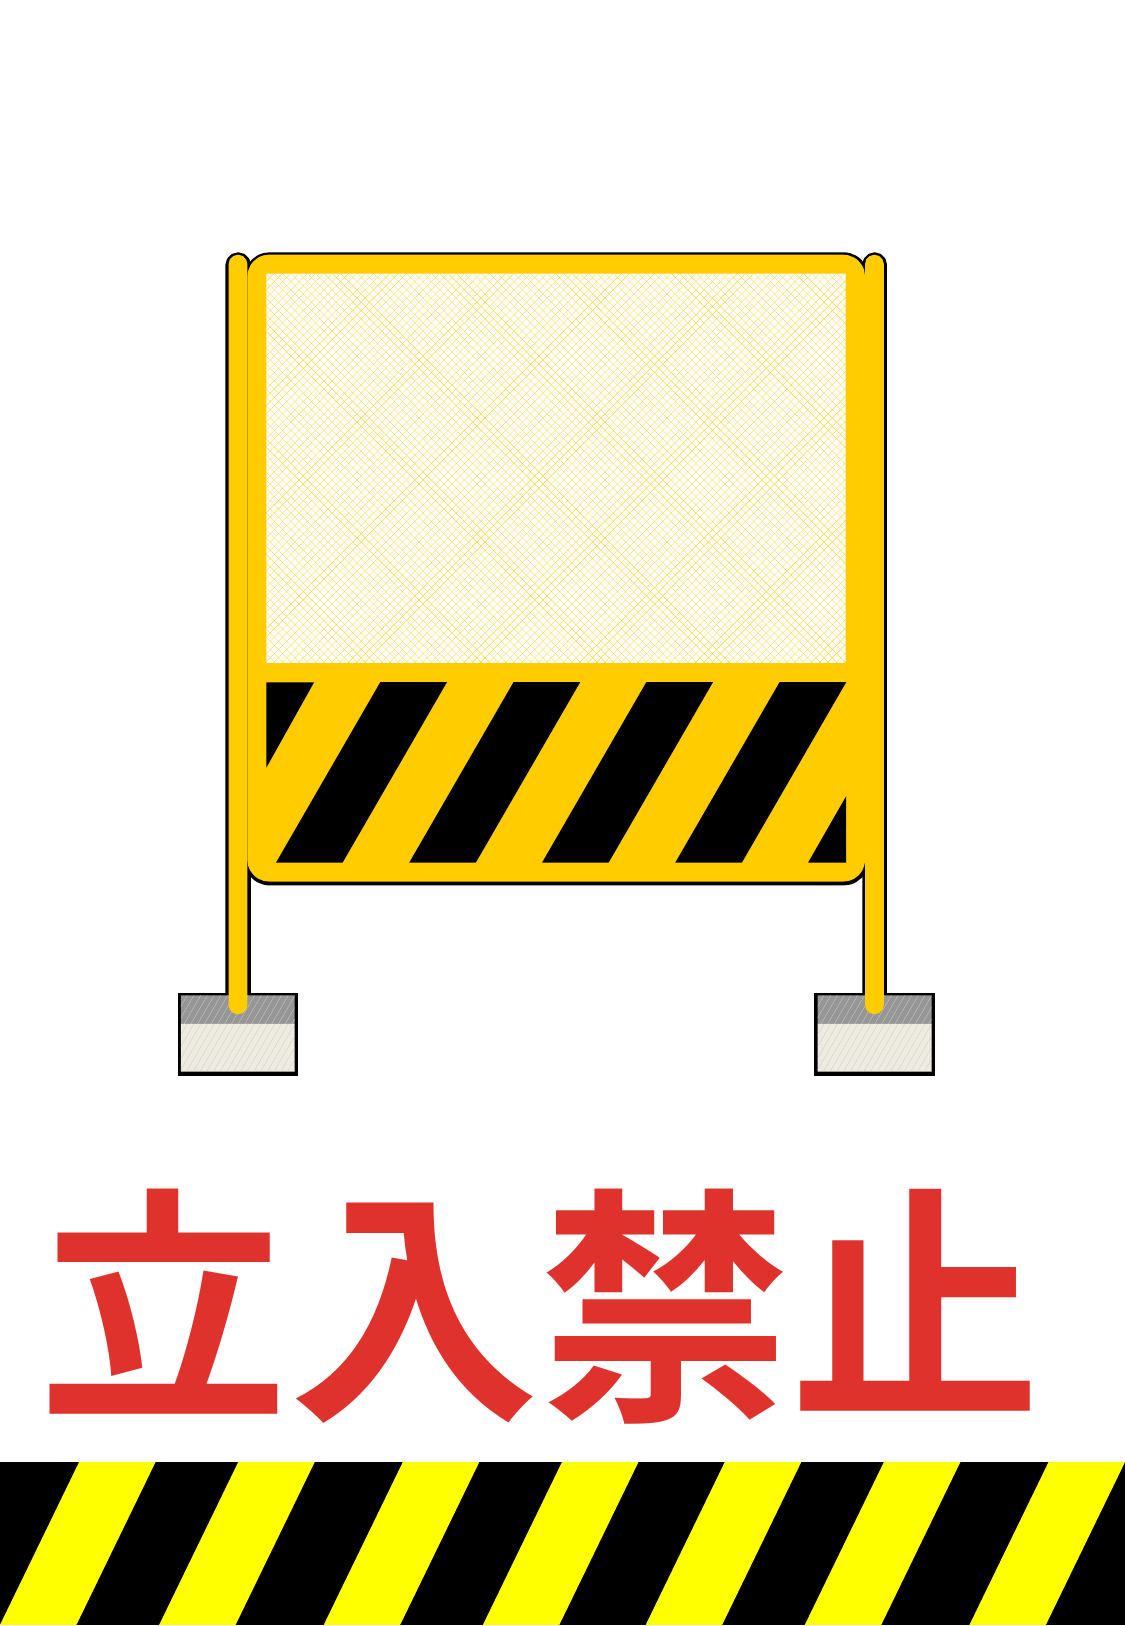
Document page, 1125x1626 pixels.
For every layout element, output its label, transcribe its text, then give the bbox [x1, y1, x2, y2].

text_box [180, 254, 932, 1073]
text_box 立入禁止 [23, 1144, 1106, 1459]
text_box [0, 1461, 1125, 1625]
